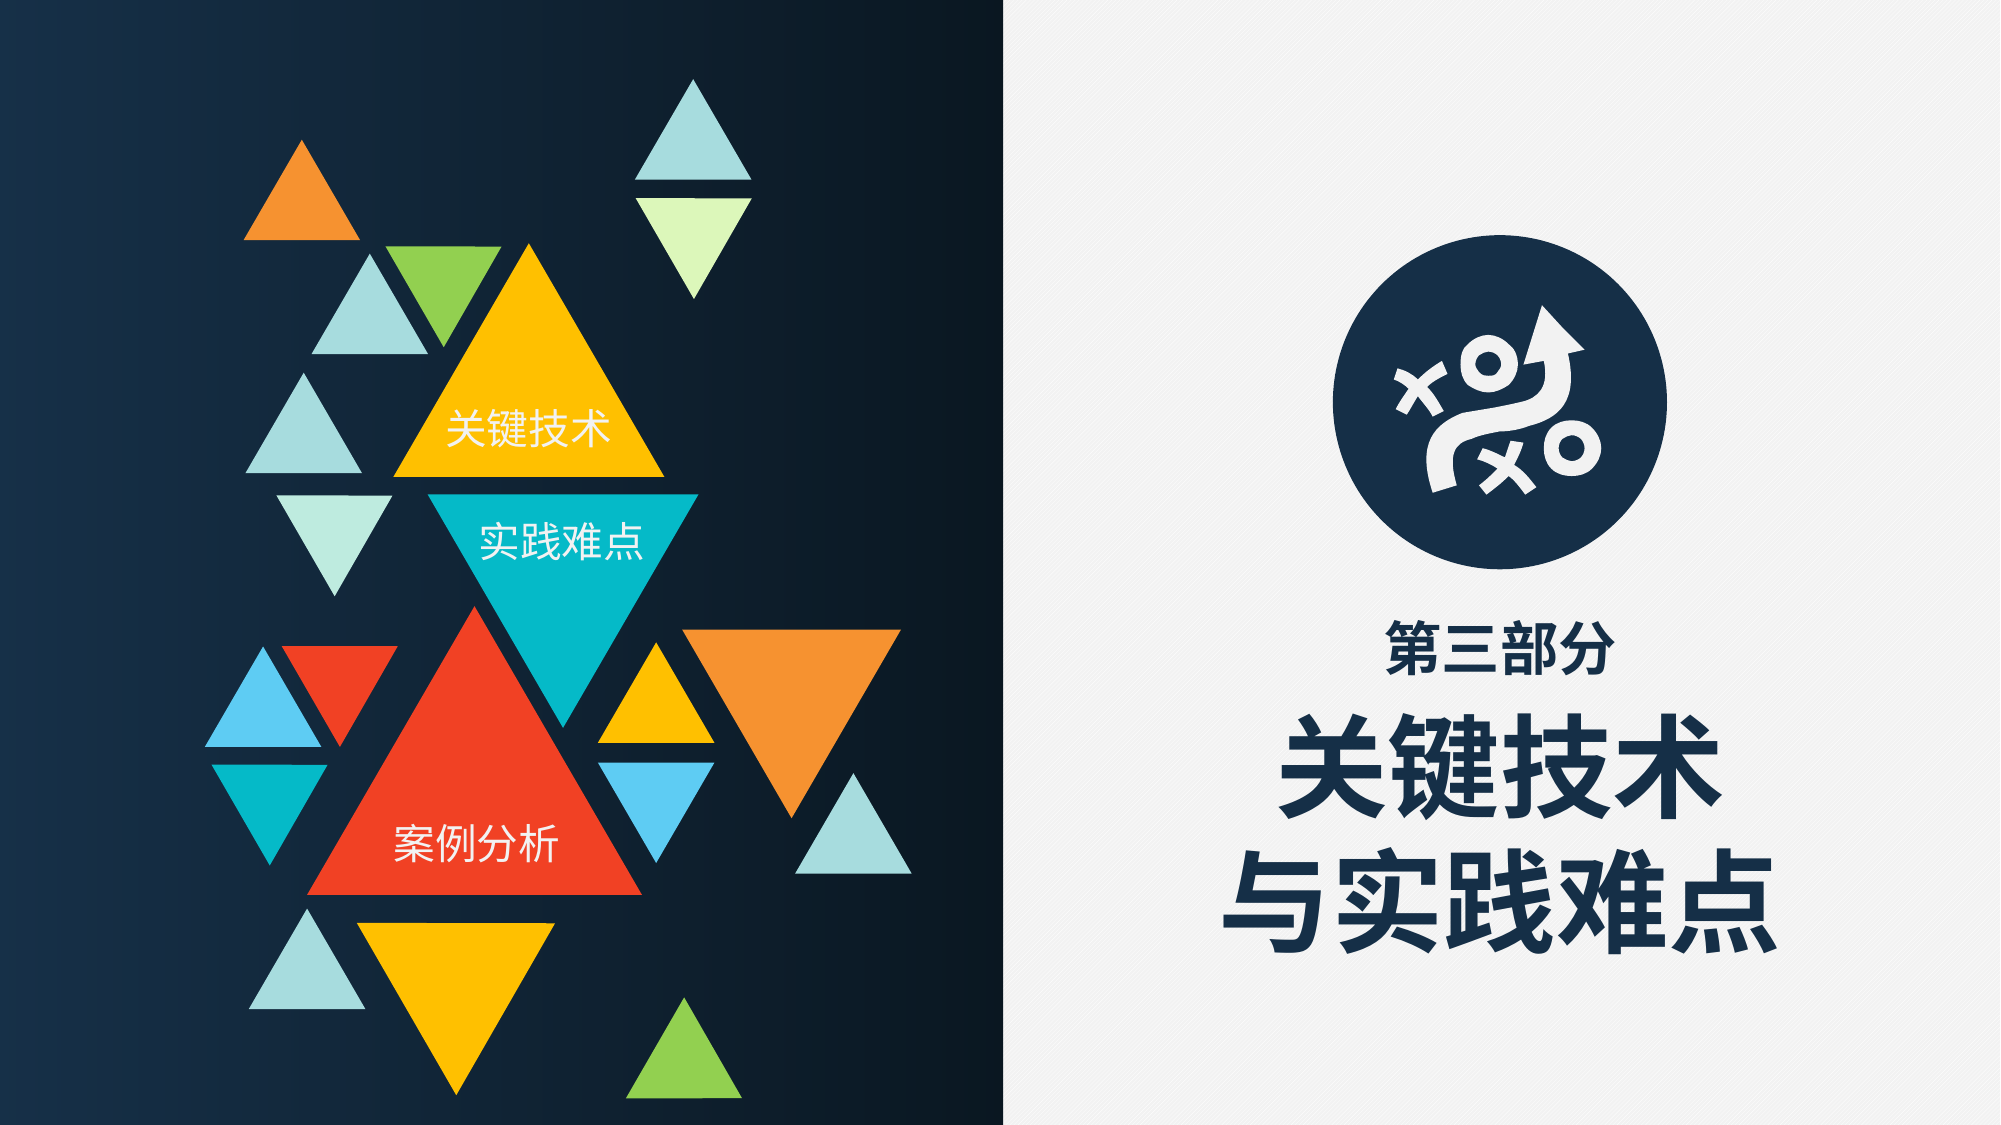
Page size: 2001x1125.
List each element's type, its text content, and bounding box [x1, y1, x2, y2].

text_box [274, 494, 395, 599]
text_box [425, 493, 701, 562]
text_box [279, 644, 400, 750]
text_box [596, 640, 717, 744]
text_box 关键技术 [430, 395, 628, 460]
text_box [624, 995, 744, 1100]
text_box [680, 628, 903, 821]
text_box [1332, 235, 1667, 570]
text_box 案例分析 [378, 810, 576, 876]
text_box 关键技术 与实践难点 [1203, 689, 1797, 975]
text_box [391, 411, 667, 478]
text_box [209, 763, 330, 868]
text_box [793, 771, 914, 875]
text_box 第三部分 [1368, 604, 1632, 690]
text_box [309, 251, 430, 356]
text_box [472, 574, 654, 730]
text_box [305, 604, 644, 896]
text_box [203, 644, 324, 748]
text_box [243, 370, 364, 475]
text_box [596, 761, 717, 866]
text_box [439, 241, 619, 395]
text_box 实践难点 [463, 508, 661, 574]
text_box [241, 137, 362, 242]
text_box [383, 245, 504, 350]
text_box [354, 921, 557, 1098]
text_box [633, 197, 754, 302]
text_box [633, 77, 754, 181]
text_box [247, 906, 368, 1011]
